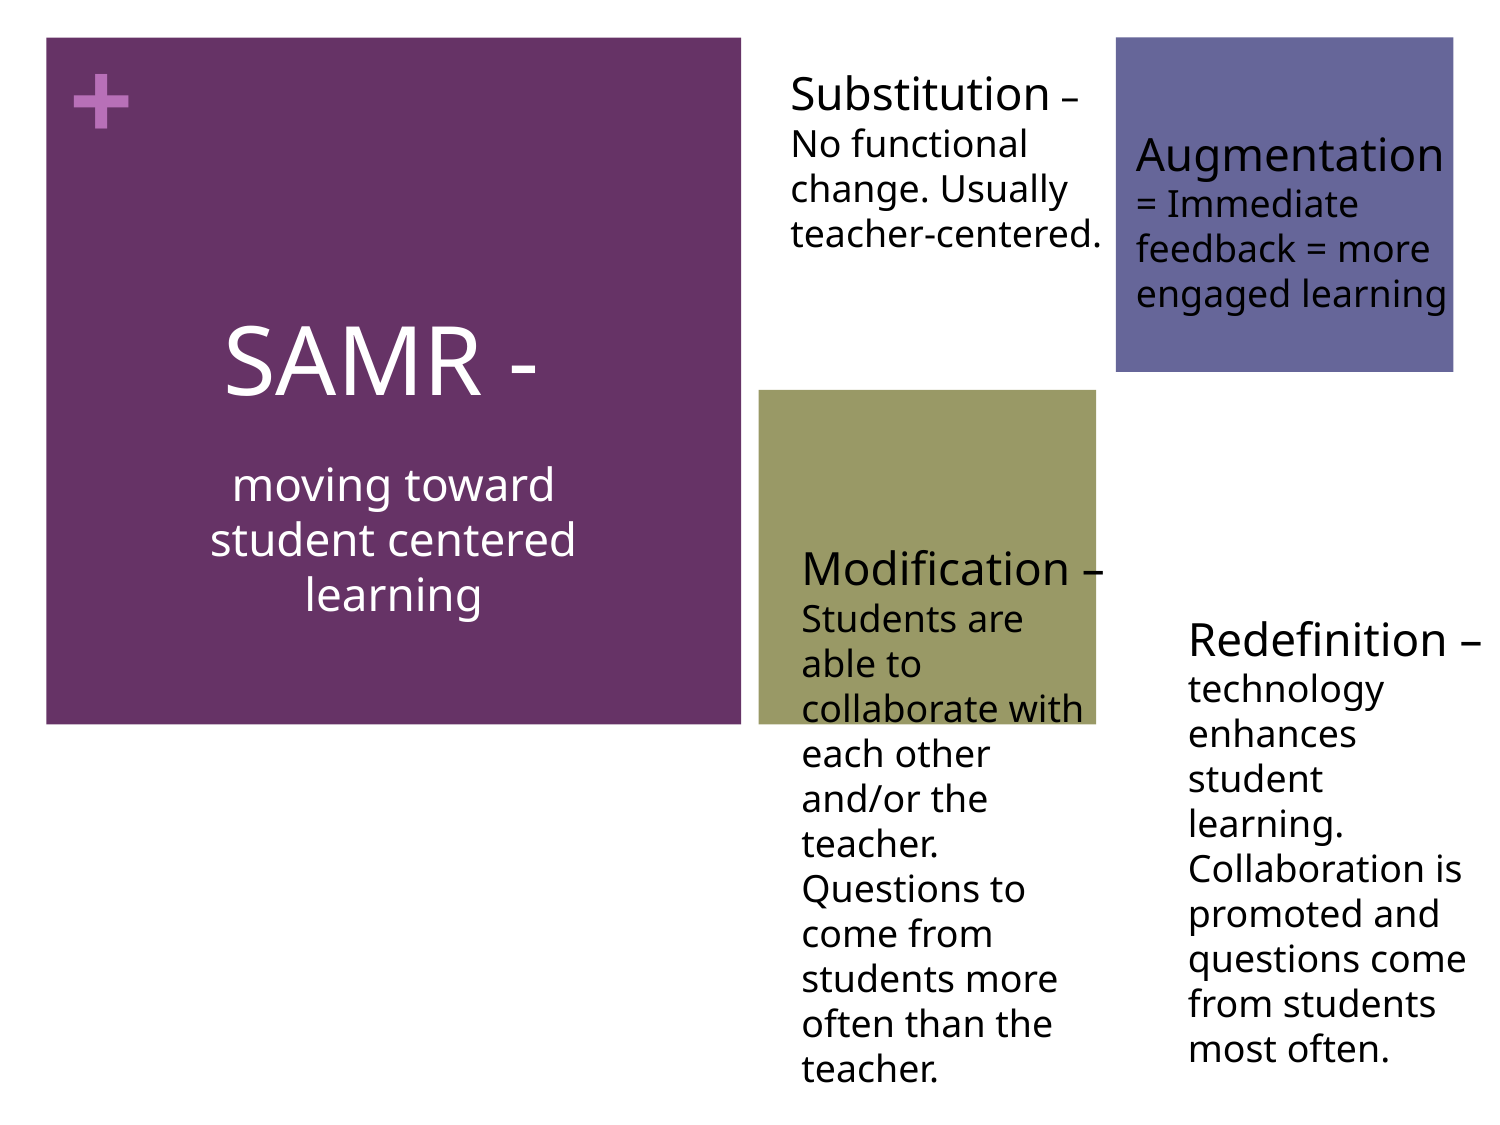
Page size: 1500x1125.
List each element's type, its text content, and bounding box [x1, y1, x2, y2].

list SAMR - moving toward student centered learning [140, 291, 647, 627]
text_box Augmentation = Immediate feedback = more engaged learning [1121, 117, 1500, 323]
text_box Redefinition – technology enhances student learning. Collaboration is promoted and questions come from students most often. [1173, 602, 1500, 1078]
text_box Substitution – No functional change. Usually teacher-centered. [775, 57, 1121, 308]
text_box Modification – Students are able to collaborate with each other and/or the teacher. Questions to come from students more often than the teacher. [786, 532, 1121, 1097]
